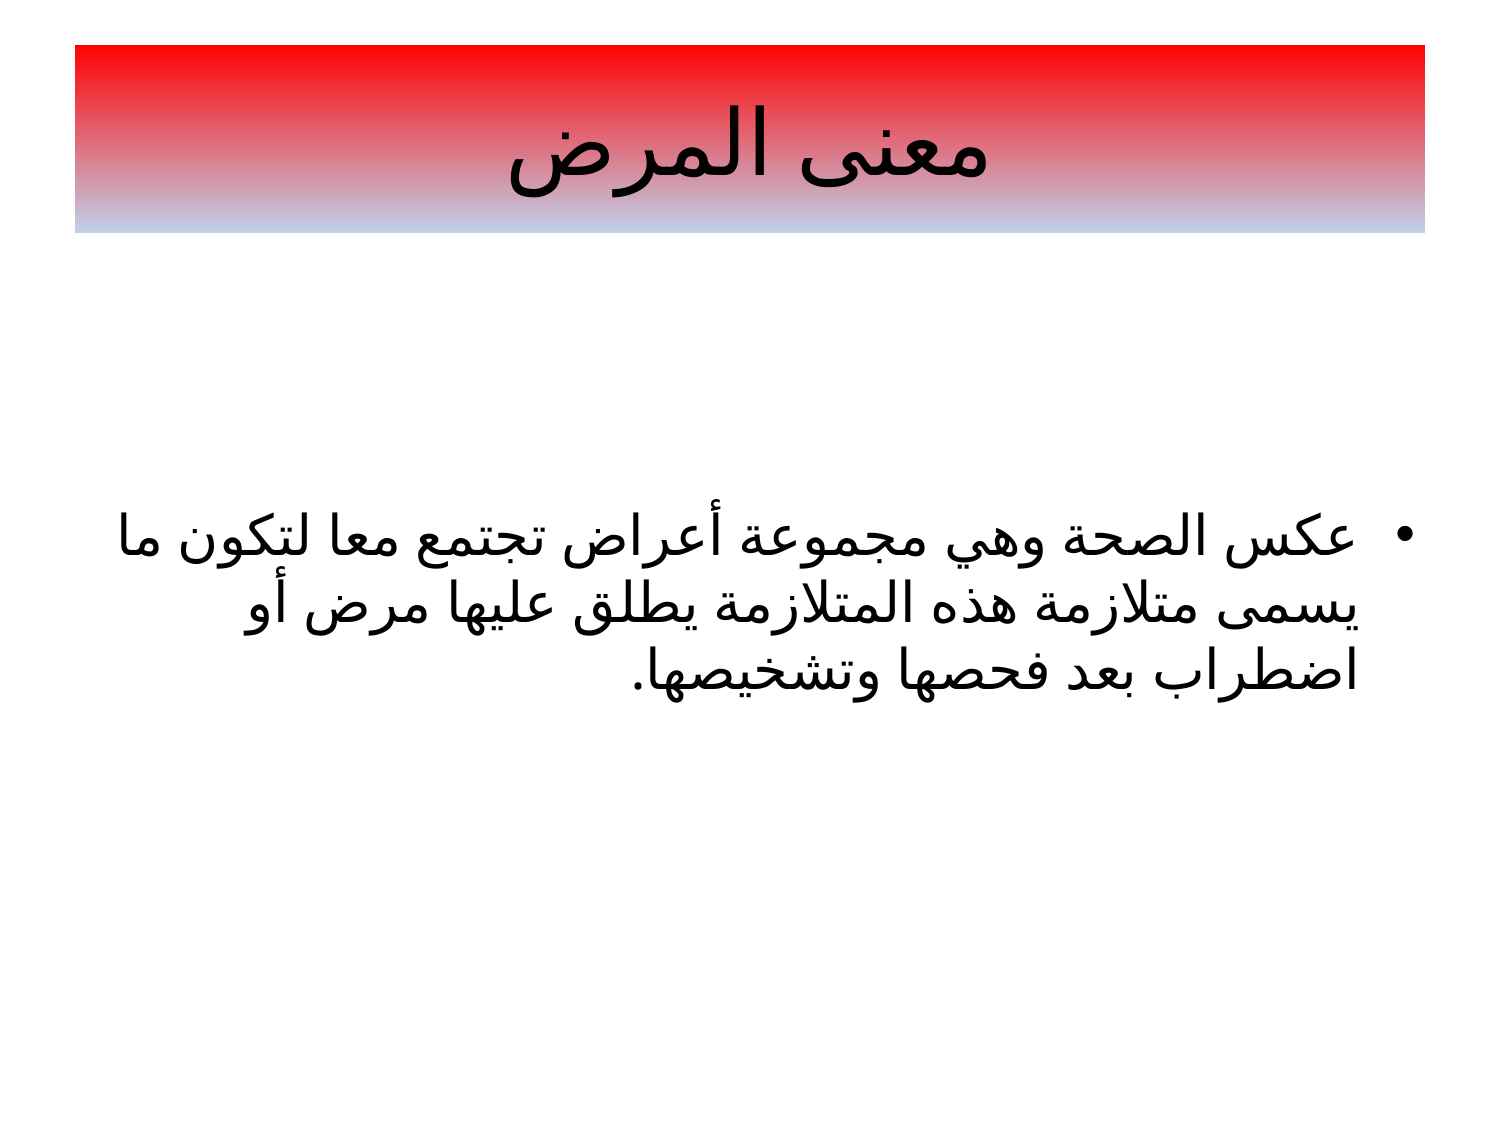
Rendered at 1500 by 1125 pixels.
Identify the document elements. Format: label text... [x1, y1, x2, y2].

list عكس الصحة وهي مجموعة أعراض تجتمع معا لتكون ما يسمى متلازمة هذه المتلازمة يطلق عليها مرض أو اضطراب بعد فحصها وتشخيصها. [76, 491, 1427, 710]
title معنى المرض [75, 45, 1425, 233]
